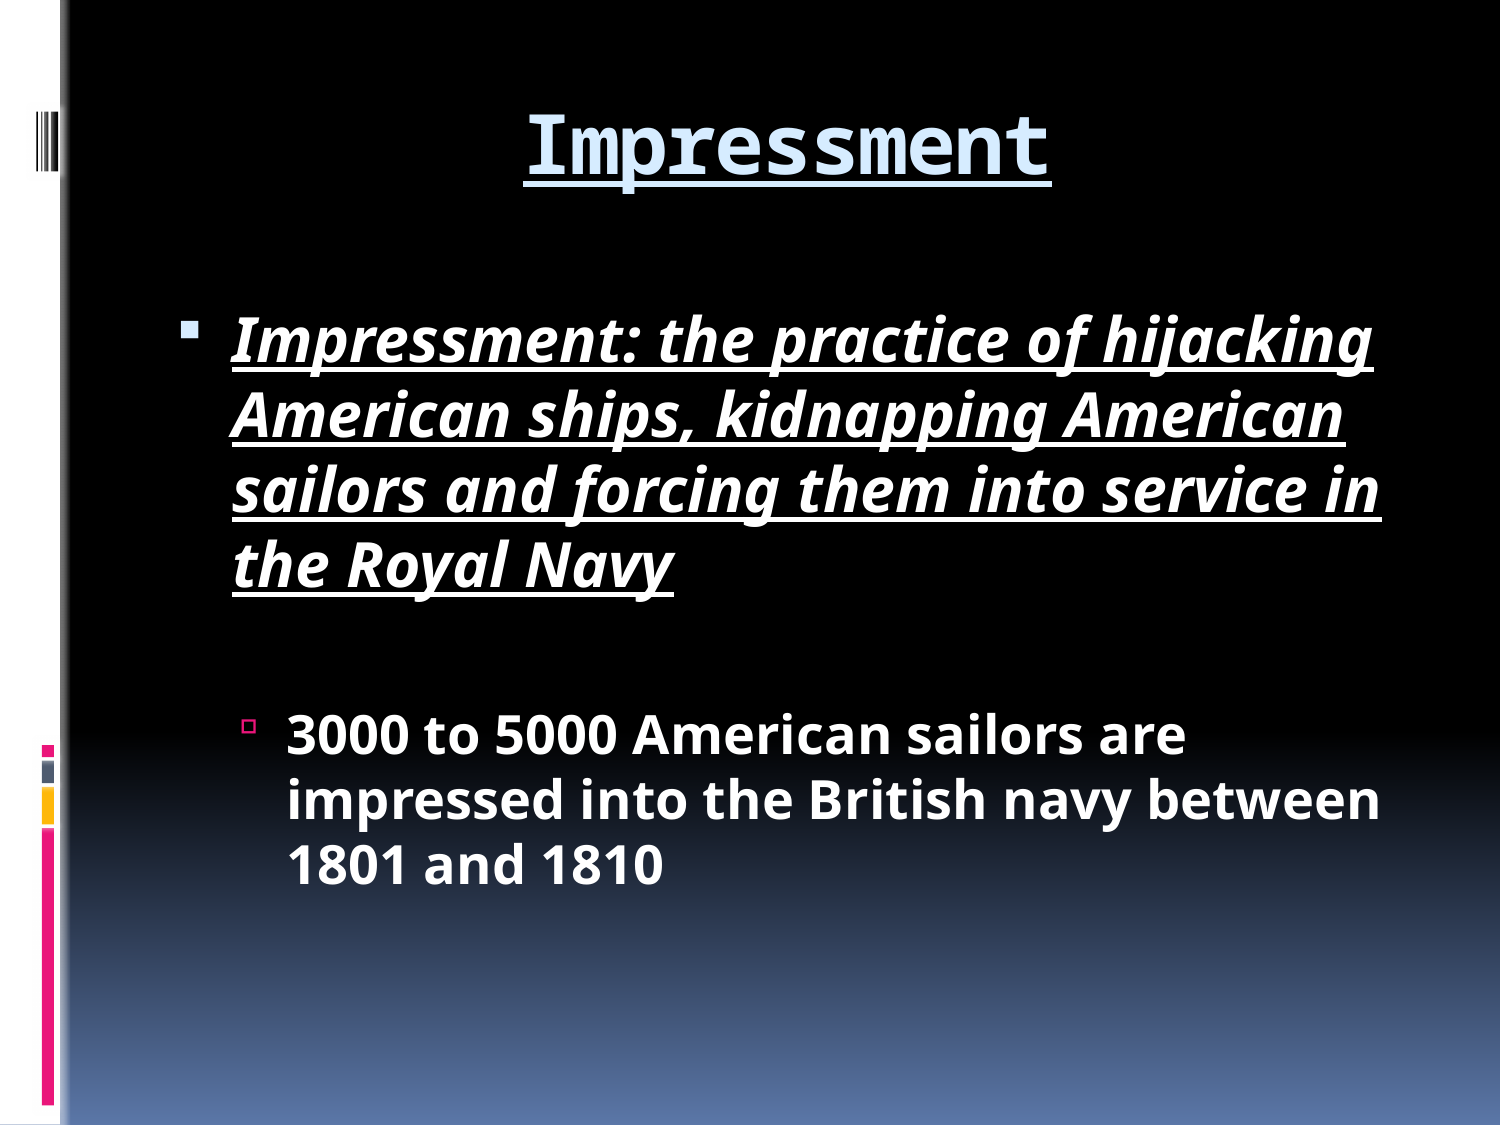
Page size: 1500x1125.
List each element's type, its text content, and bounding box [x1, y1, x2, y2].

list Impressment: the practice of hijacking American ships, kidnapping American sailors and forcing them into service in the Royal Navy 3000 to 5000 American sailors are impressed into the British navy between 1801 and 1810 [150, 292, 1425, 1043]
title Impressment [150, 83, 1425, 234]
